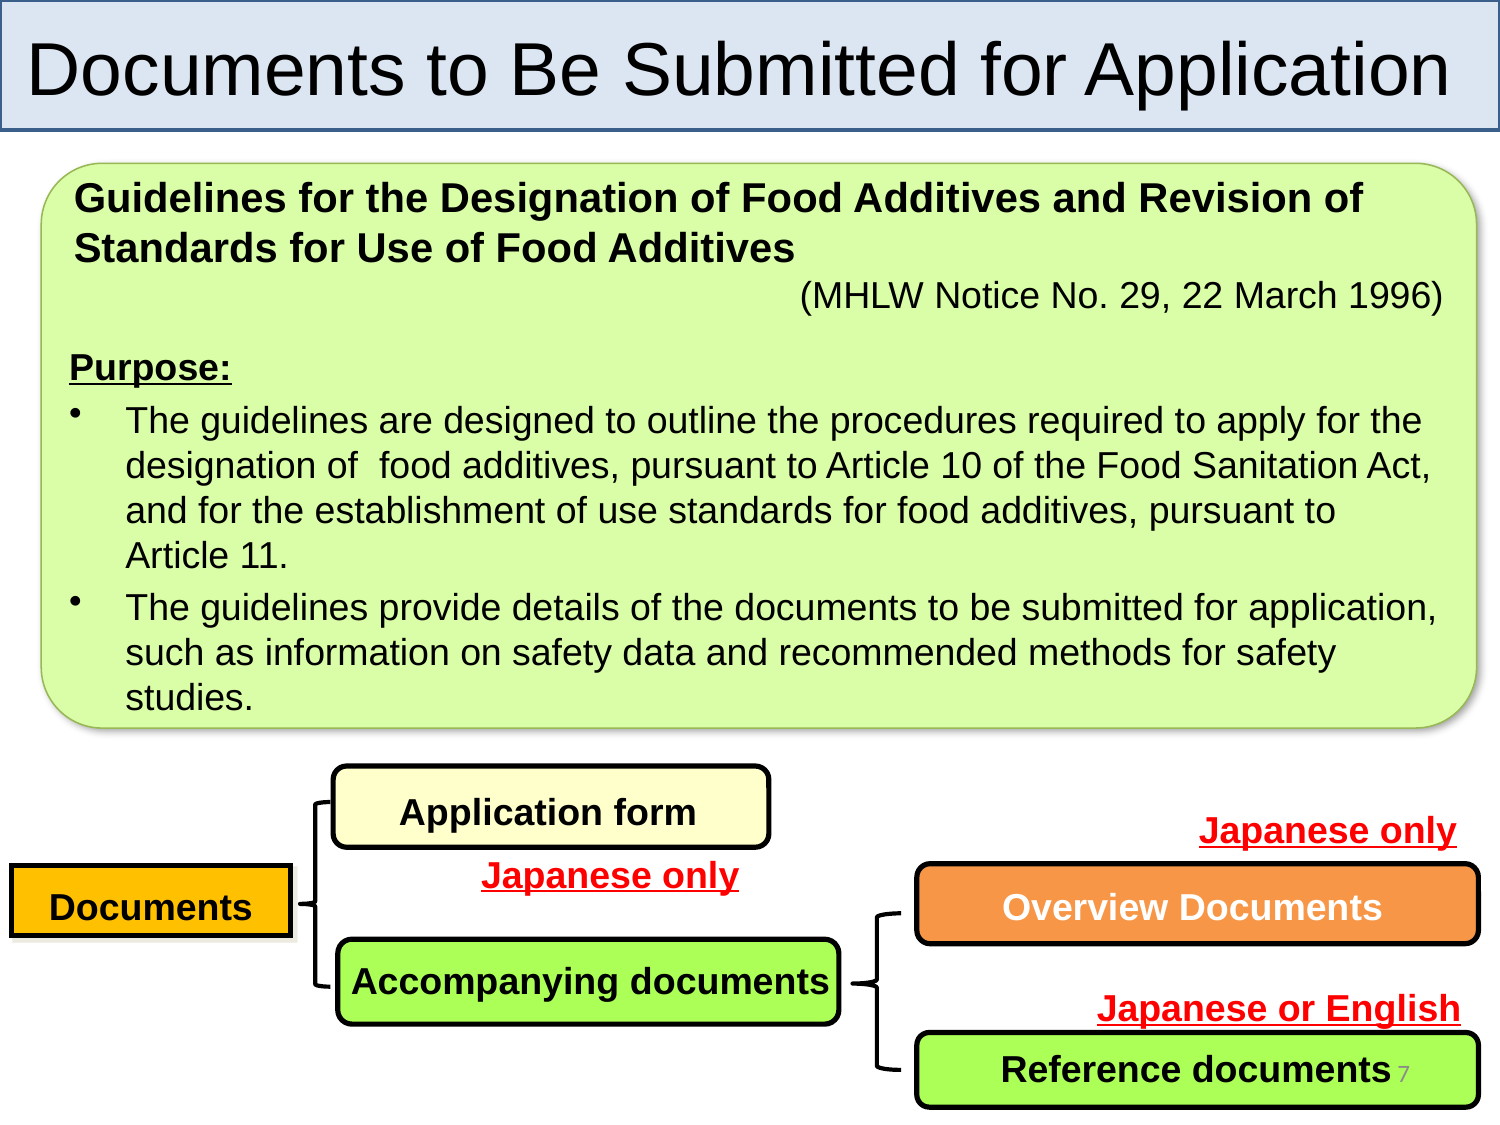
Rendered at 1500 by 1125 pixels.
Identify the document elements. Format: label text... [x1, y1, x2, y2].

text_box Documents [11, 865, 291, 936]
text_box Reference documents [917, 1037, 1484, 1097]
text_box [332, 938, 849, 1025]
text_box Japanese only [466, 843, 813, 904]
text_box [916, 863, 1479, 944]
slide_number 7 [1074, 1042, 1425, 1103]
text_box Documents to Be Submitted for Application [0, 0, 1500, 132]
text_box [300, 802, 331, 987]
text_box Guidelines for the Designation of Food Additives and Revision of Standards for Use of Food Additives (MHLW Notice No. 29, 22 March 1996) [40, 162, 1478, 709]
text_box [332, 765, 770, 848]
text_box [919, 1032, 1082, 1037]
text_box Japanese only [1184, 799, 1473, 859]
text_box [916, 1043, 1479, 1108]
text_box [853, 913, 902, 1070]
text_box Japanese or English [1082, 976, 1477, 1037]
text_box Purpose: The guidelines are designed to outline the procedures required to apply for the designation of food additives, pursuant to Article 10 of the Food Sanitation Act, and for the establishment of use standards for food additives, pursuant to Article 11. The guidelines provide details of the documents to be submitted for application, such as information on safety data and recommended methods for safety studies. [54, 335, 1461, 729]
